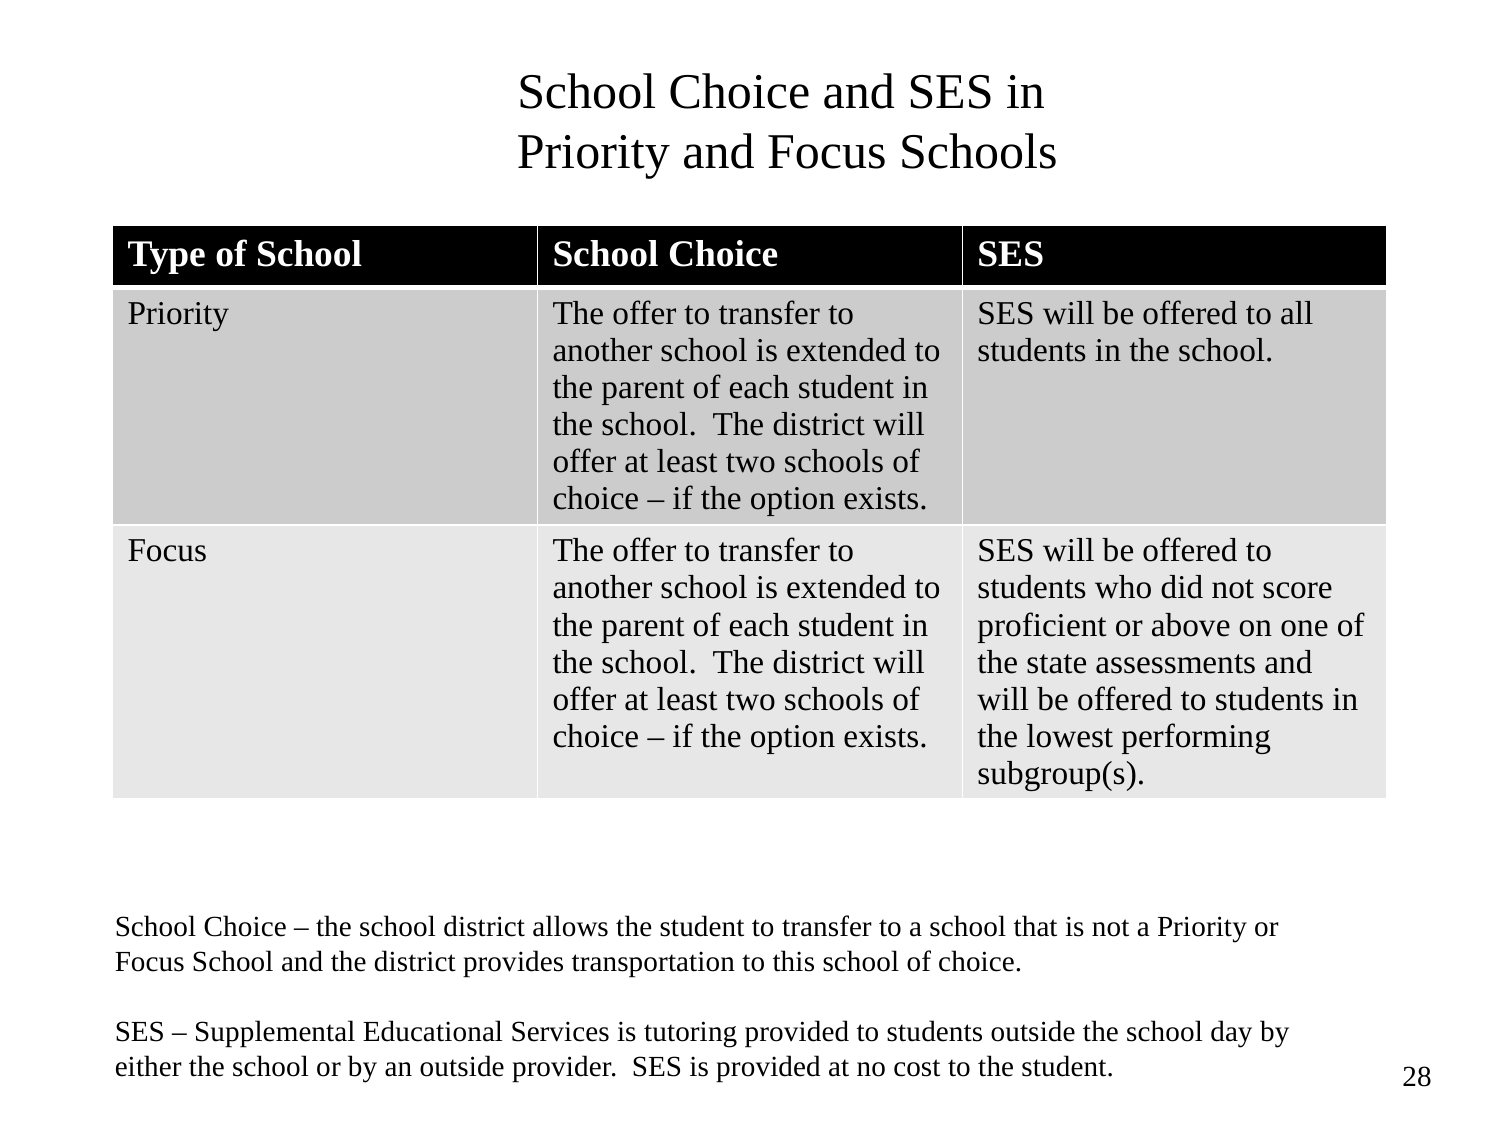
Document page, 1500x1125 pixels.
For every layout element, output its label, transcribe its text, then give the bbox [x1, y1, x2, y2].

text_box School Choice – the school district allows the student to transfer to a school that is not a Priority or Focus School and the district provides transportation to this school of choice. SES – Supplemental Educational Services is tutoring provided to students outside the school day by either the school or by an outside provider. SES is provided at no cost to the student. [99, 899, 1338, 1090]
table_cell Priority [113, 290, 537, 524]
table_cell Focus [113, 526, 537, 798]
table_cell SES will be offered to students who did not score proficient or above on one of the state assessments and will be offered to students in the lowest performing subgroup(s). [963, 526, 1386, 798]
text_box 28 [1387, 1049, 1463, 1100]
table_cell The offer to transfer to another school is extended to the parent of each student in the school. The district will offer at least two schools of choice – if the option exists. [538, 526, 962, 798]
table_header SES [963, 226, 1386, 285]
table_header Type of School [113, 226, 537, 285]
table_header School Choice [538, 226, 962, 285]
table_cell The offer to transfer to another school is extended to the parent of each student in the school. The district will offer at least two schools of choice – if the option exists. [538, 290, 962, 524]
title School Choice and SES in Priority and Focus Schools [99, 24, 1475, 213]
table_cell SES will be offered to all students in the school. [963, 290, 1386, 524]
